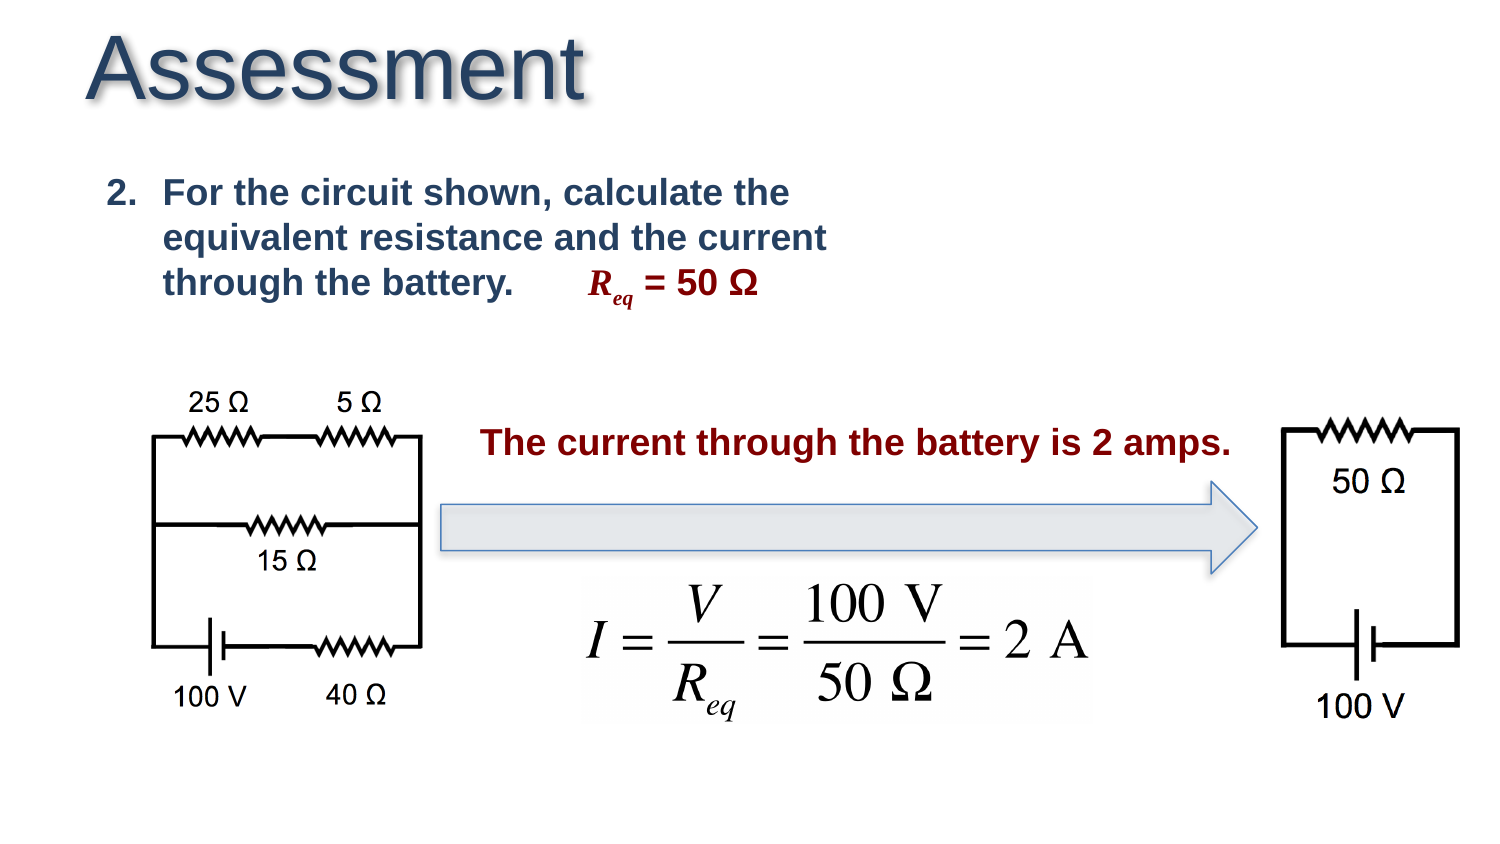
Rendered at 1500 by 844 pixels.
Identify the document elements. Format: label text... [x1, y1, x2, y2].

picture [1270, 402, 1470, 724]
text_box [440, 480, 1259, 575]
text_box The current through the battery is 2 amps. [465, 410, 1265, 470]
picture [136, 382, 433, 714]
picture [580, 576, 1093, 724]
title Assessment [70, 0, 728, 206]
text_box For the circuit shown, calculate the equivalent resistance and the current through the battery. Req = 50 Ω [91, 160, 935, 362]
